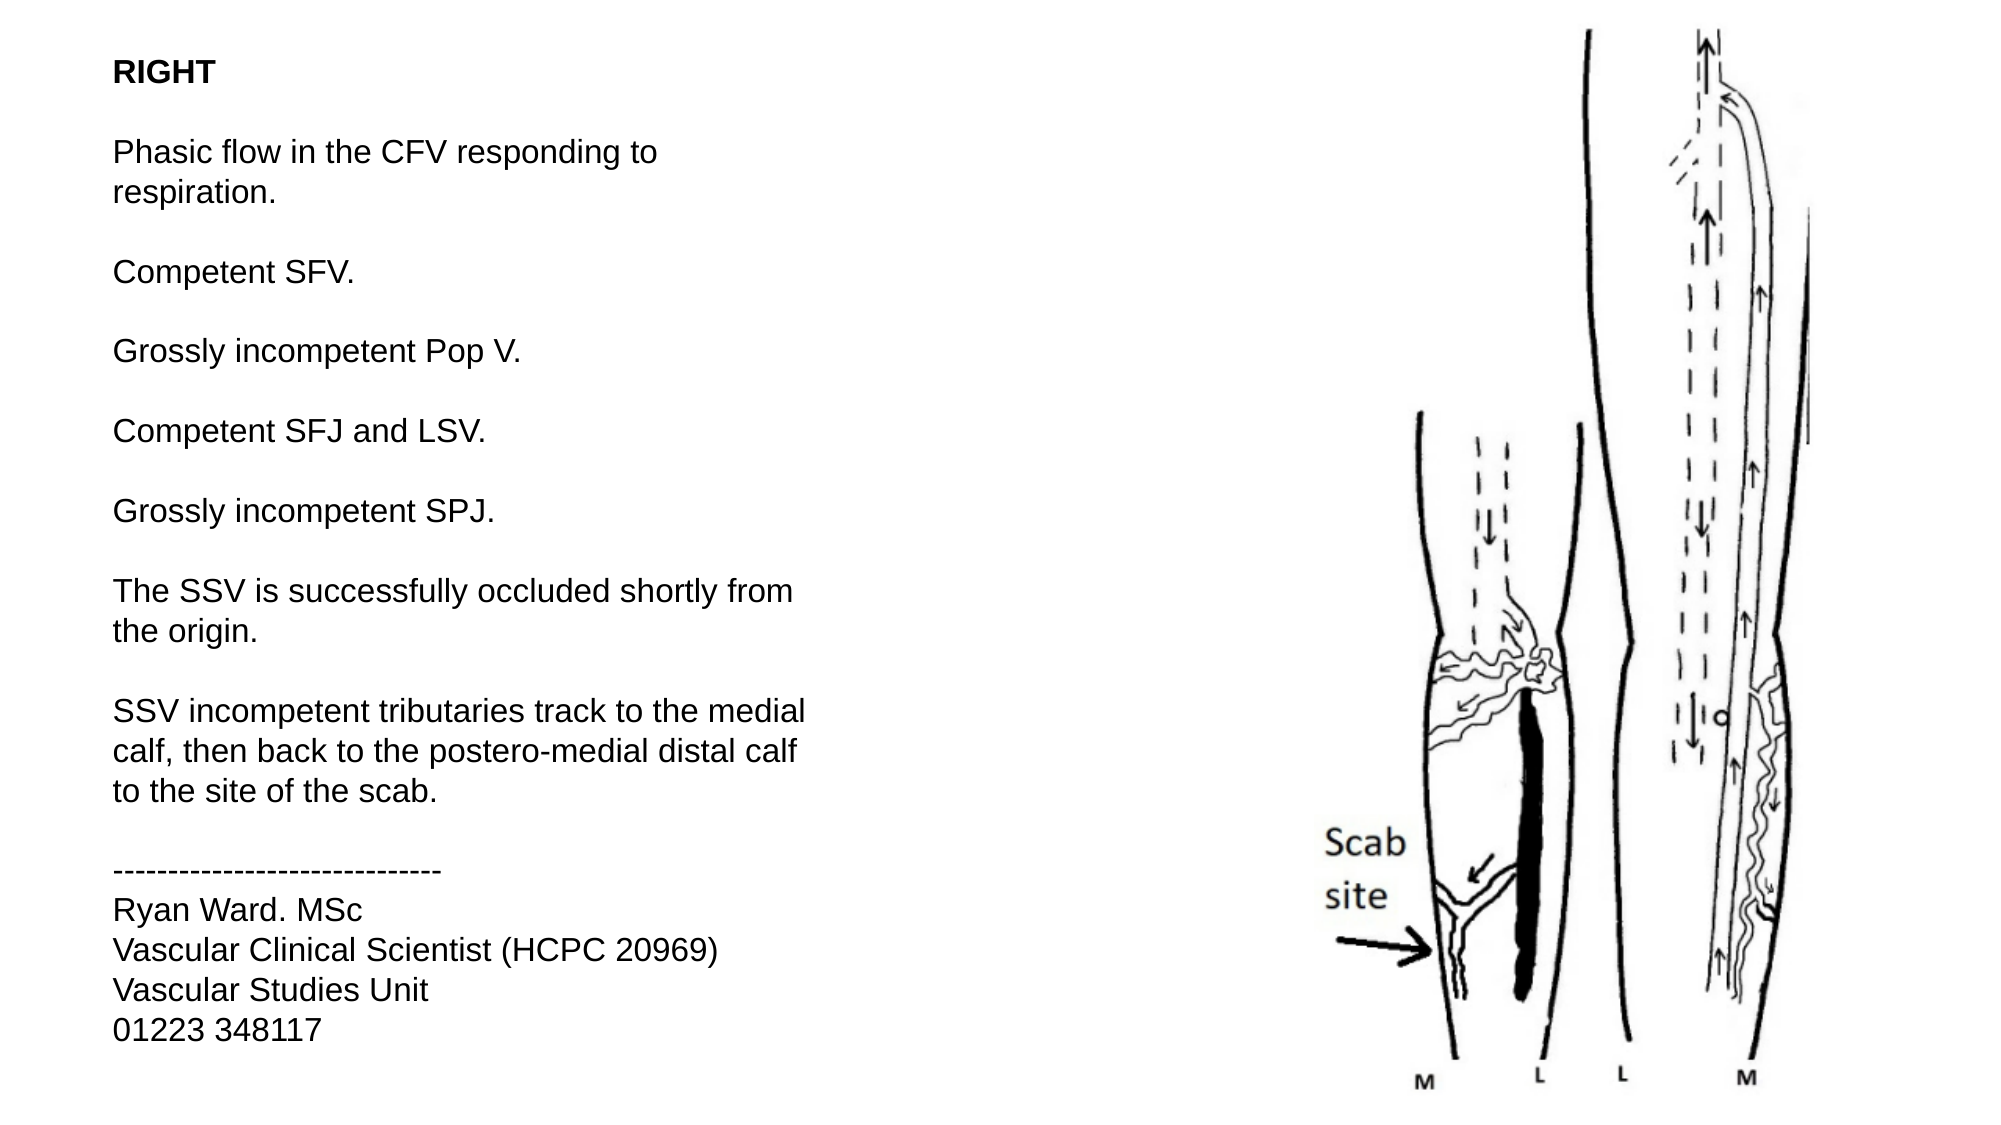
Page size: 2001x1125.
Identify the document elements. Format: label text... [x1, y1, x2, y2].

text_box RIGHT Phasic flow in the CFV responding to respiration. Competent SFV. Grossly incompetent Pop V. Competent SFJ and LSV. Grossly incompetent SPJ. The SSV is successfully occluded shortly from the origin. SSV incompetent tributaries track to the medial calf, then back to the postero-medial distal calf to the site of the scab. ------------------------------ Ryan Ward. MSc Vascular Clinical Scientist (HCPC 20969) Vascular Studies Unit 01223 348117 [97, 42, 825, 1056]
picture [1314, 15, 1824, 1096]
